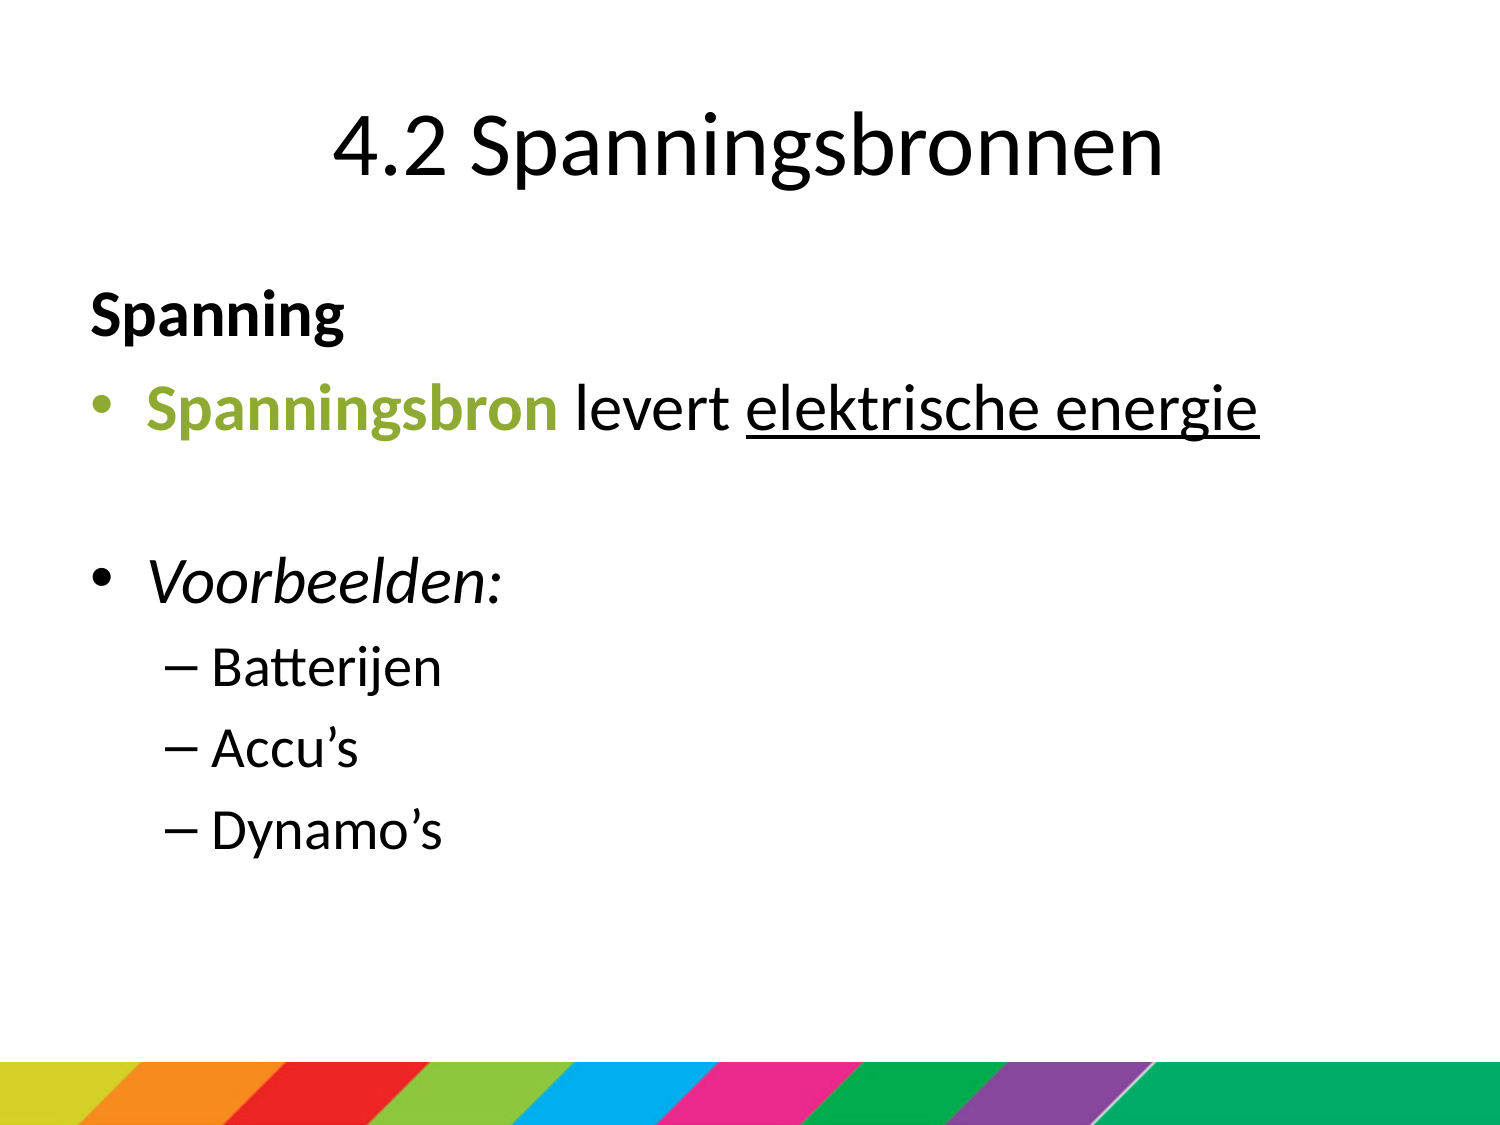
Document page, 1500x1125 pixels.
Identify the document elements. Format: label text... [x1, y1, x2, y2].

title 4.2 Spanningsbronnen [75, 45, 1425, 233]
picture [656, 1062, 1500, 1125]
picture [0, 1062, 574, 1125]
list Spanning Spanningsbron levert elektrische energie Voorbeelden: Batterijen Accu’s Dynamo’s [75, 262, 1425, 1005]
